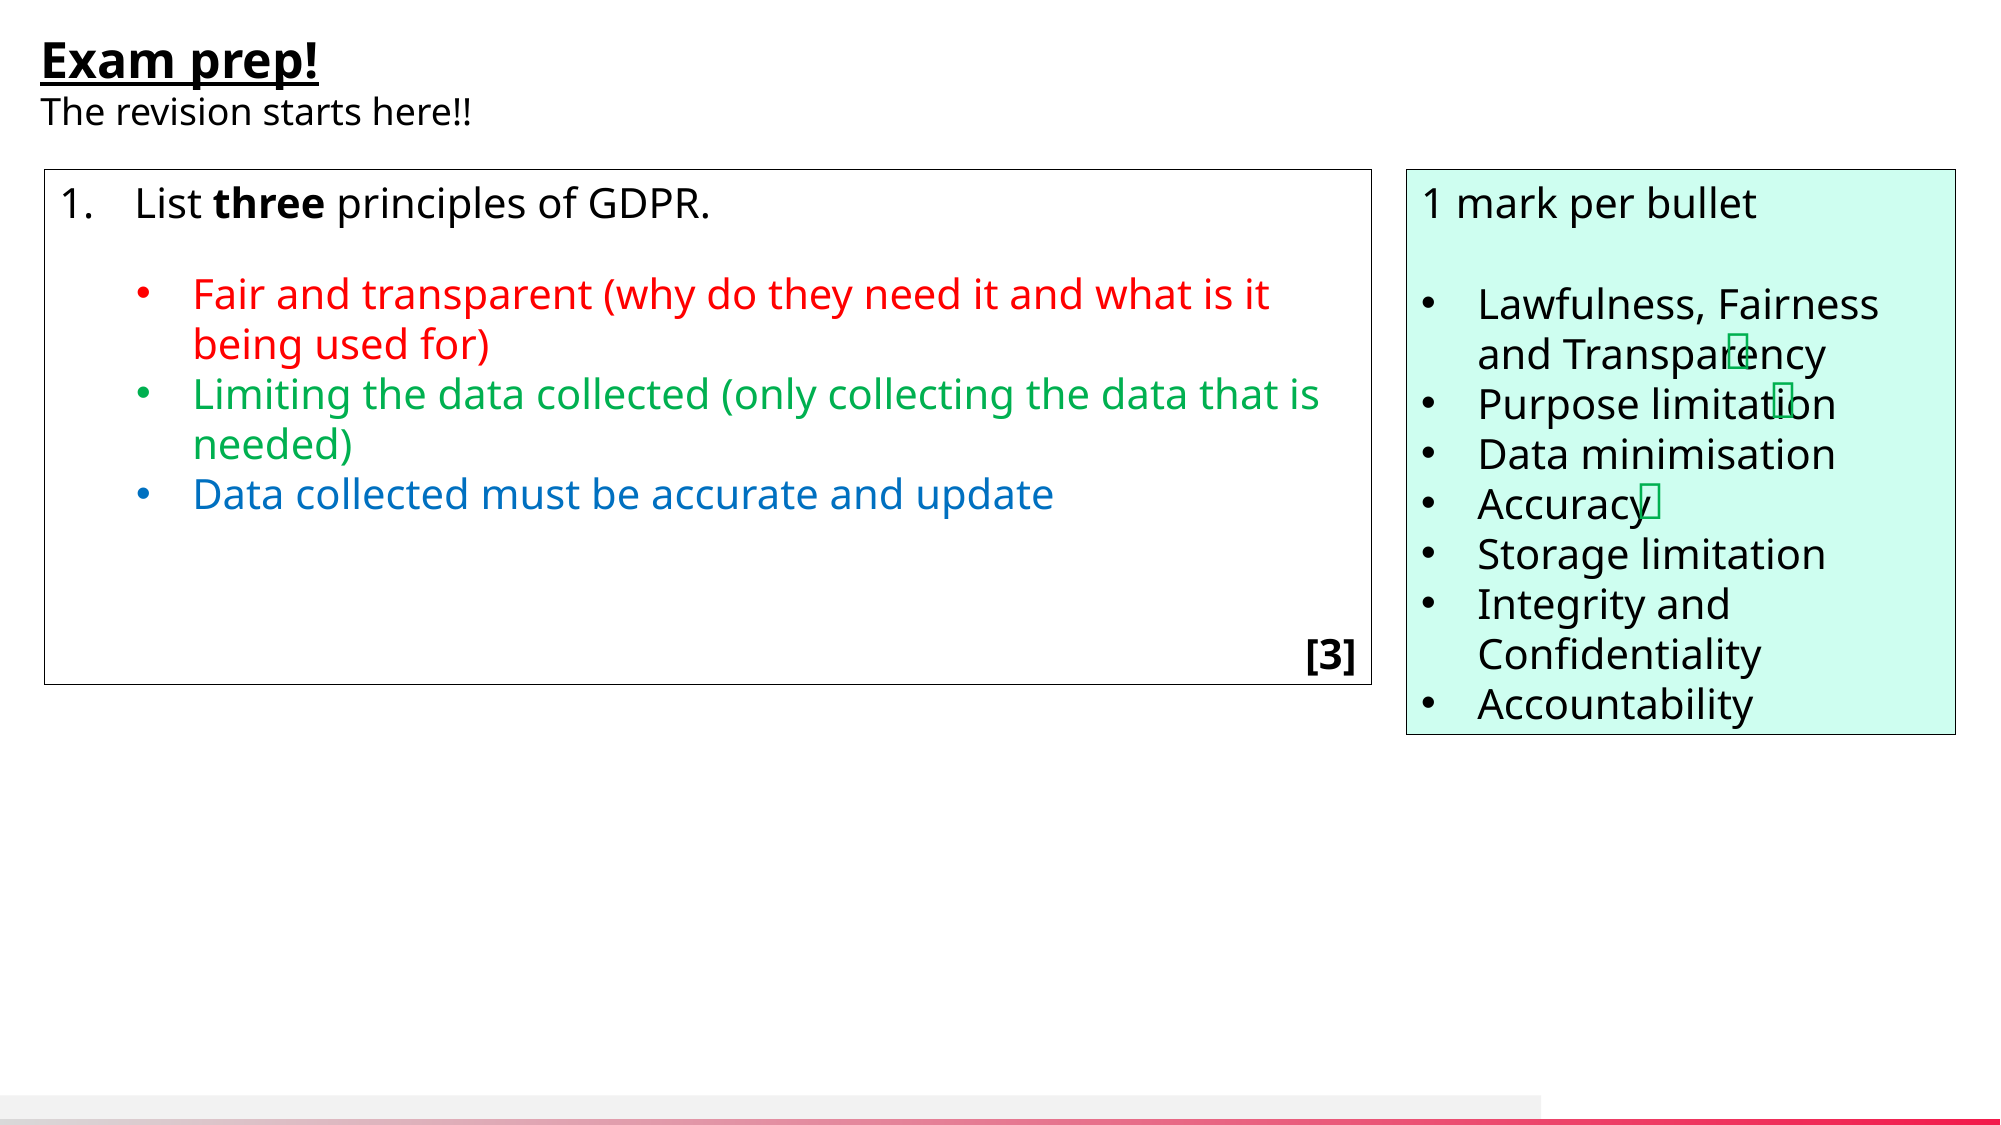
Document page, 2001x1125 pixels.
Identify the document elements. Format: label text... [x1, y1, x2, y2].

text_box Exam prep! The revision starts here!! [25, 21, 1095, 141]
text_box Fair and transparent (why do they need it and what is it being used for) Limiting the data collected (only collecting the data that is needed) Data collected must be accurate and update [121, 260, 1338, 526]
text_box List three principles of GDPR. [3] [44, 169, 1372, 685]
text_box  [1753, 361, 1842, 437]
text_box 1 mark per bullet Lawfulness, Fairness and Transparency Purpose limitation Data minimisation Accuracy Storage limitation Integrity and Confidentiality Accountability [1406, 169, 1956, 735]
text_box  [1708, 312, 1798, 387]
text_box  [1620, 462, 1709, 538]
